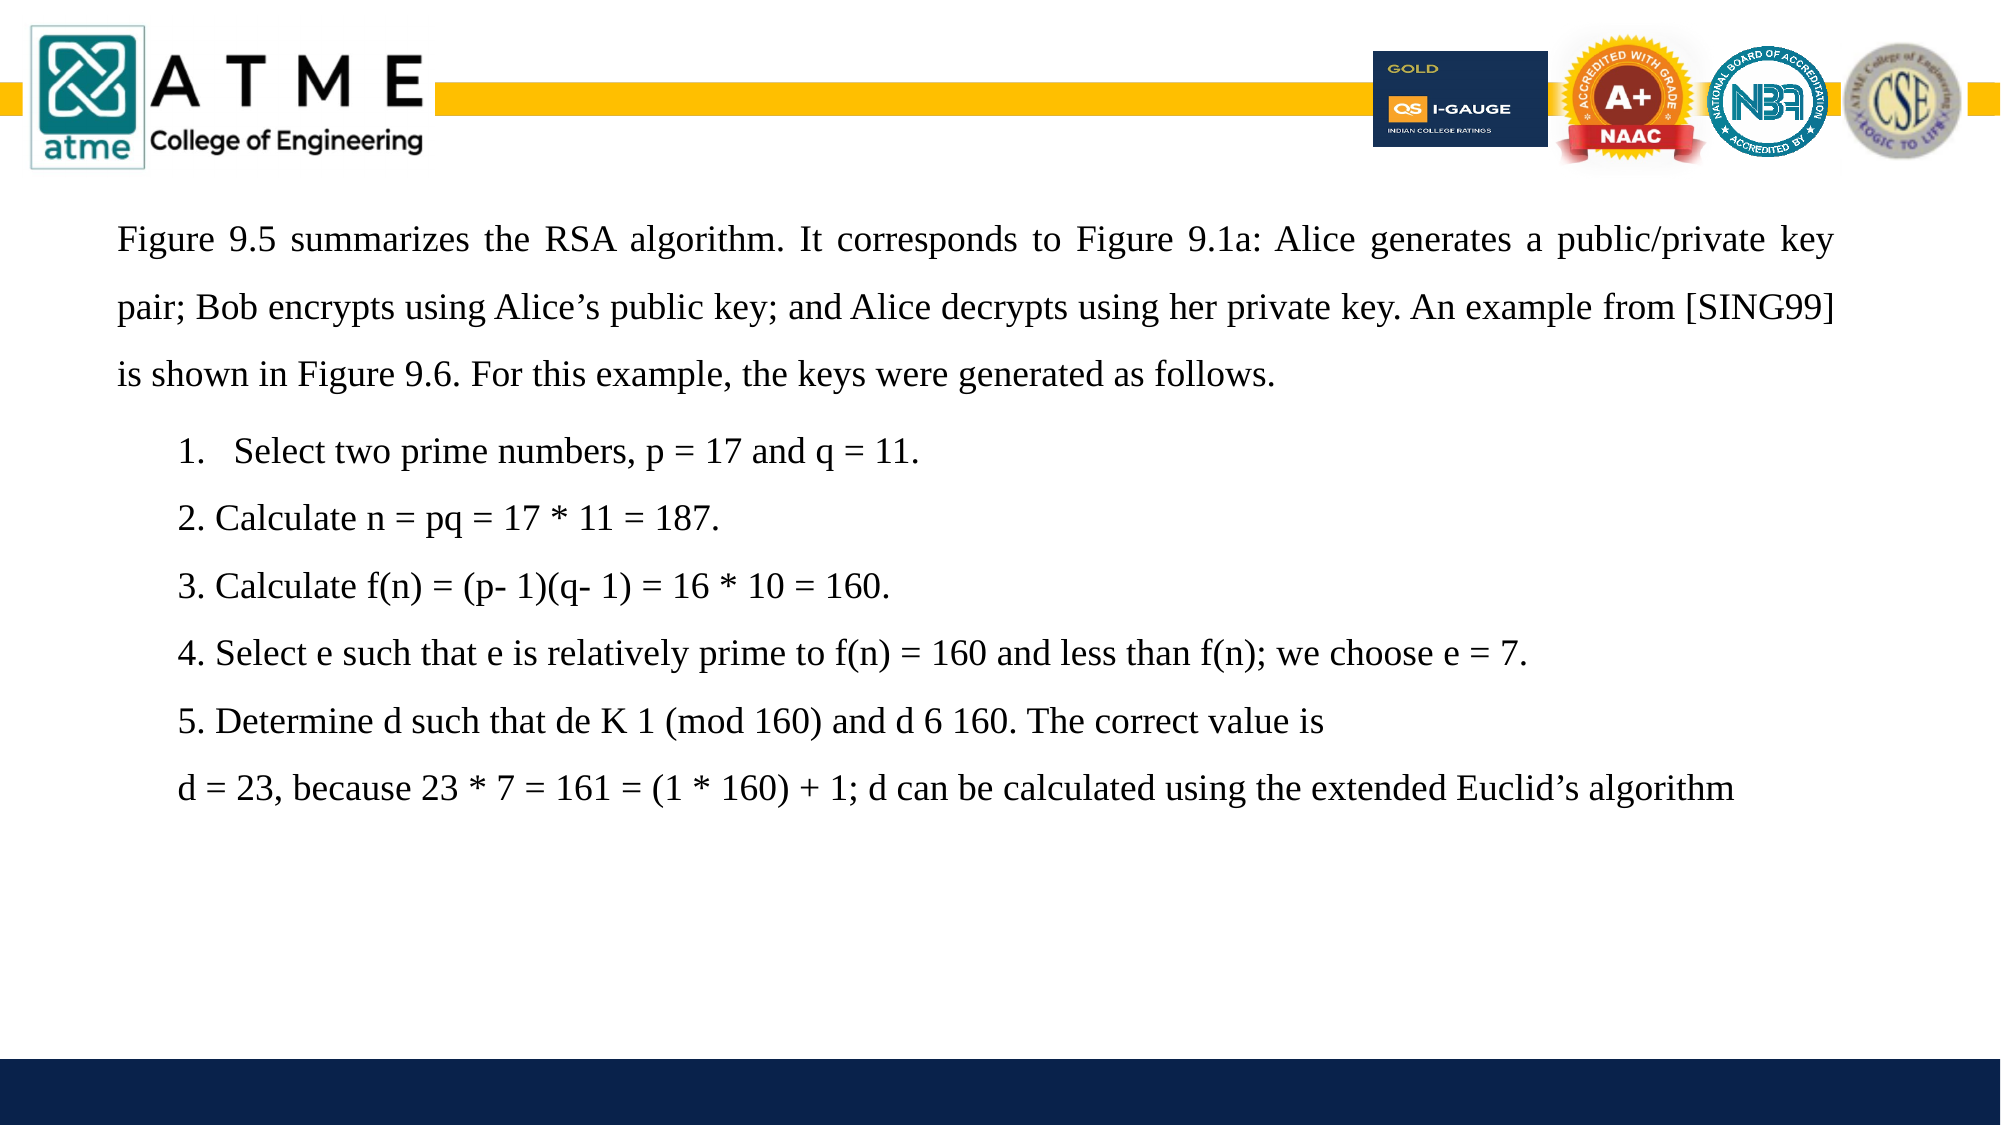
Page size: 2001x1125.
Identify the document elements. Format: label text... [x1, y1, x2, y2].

picture [0, 1059, 2001, 1125]
picture [22, 15, 435, 178]
picture [1373, 20, 1828, 180]
text_box Figure 9.5 summarizes the RSA algorithm. It corresponds to Figure 9.1a: Alice generates a public/private key pair; Bob encrypts using Alice’s public key; and Alice decrypts using her private key. An example from [SING99] is shown in Figure 9.6. For this example, the keys were generated as follows. [102, 184, 1853, 402]
picture [1840, 26, 1968, 176]
text_box Select two prime numbers, p = 17 and q = 11. 2. Calculate n = pq = 17 * 11 = 187. 3. Calculate f(n) = (p- 1)(q- 1) = 16 * 10 = 160. 4. Select e such that e is relatively prime to f(n) = 160 and less than f(n); we choose e = 7. 5. Determine d such that de K 1 (mod 160) and d 6 160. The correct value is d = 23, because 23 * 7 = 161 = (1 * 160) + 1; d can be calculated using the extended Euclid’s algorithm [162, 395, 1792, 816]
